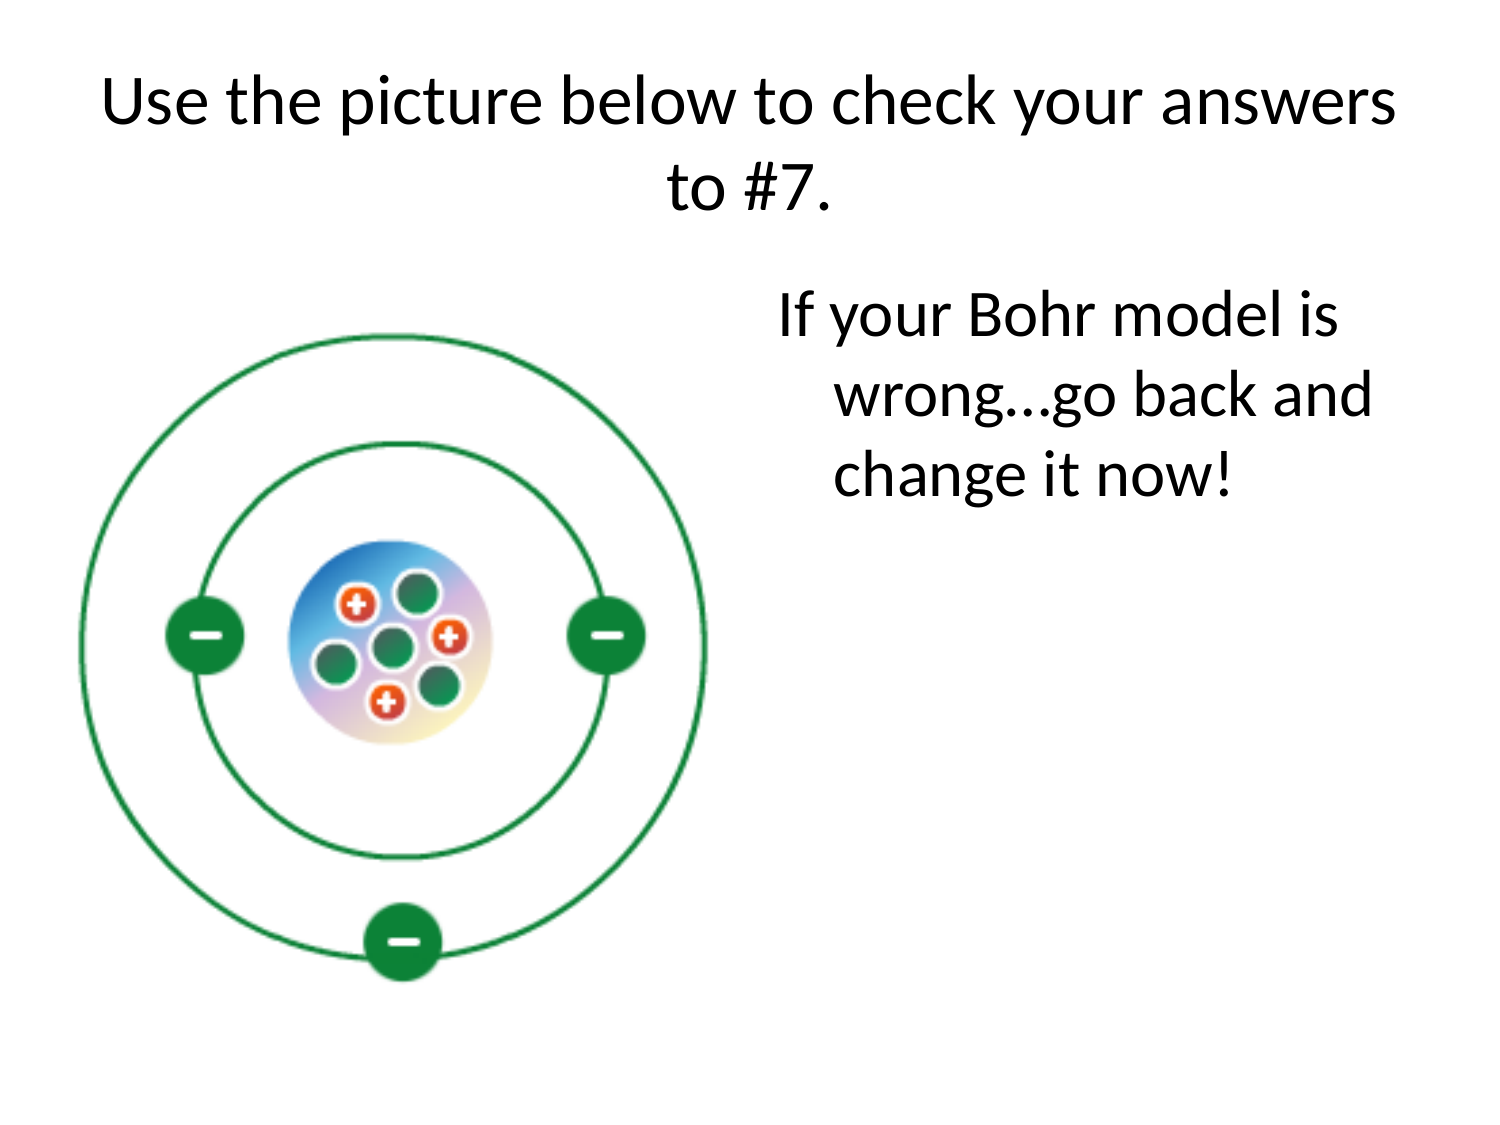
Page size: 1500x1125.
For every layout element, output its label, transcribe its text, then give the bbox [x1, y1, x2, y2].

title Use the picture below to check your answers to #7. [75, 45, 1425, 233]
picture [55, 312, 714, 993]
list If your Bohr model is wrong…go back and change it now! [762, 262, 1425, 1005]
